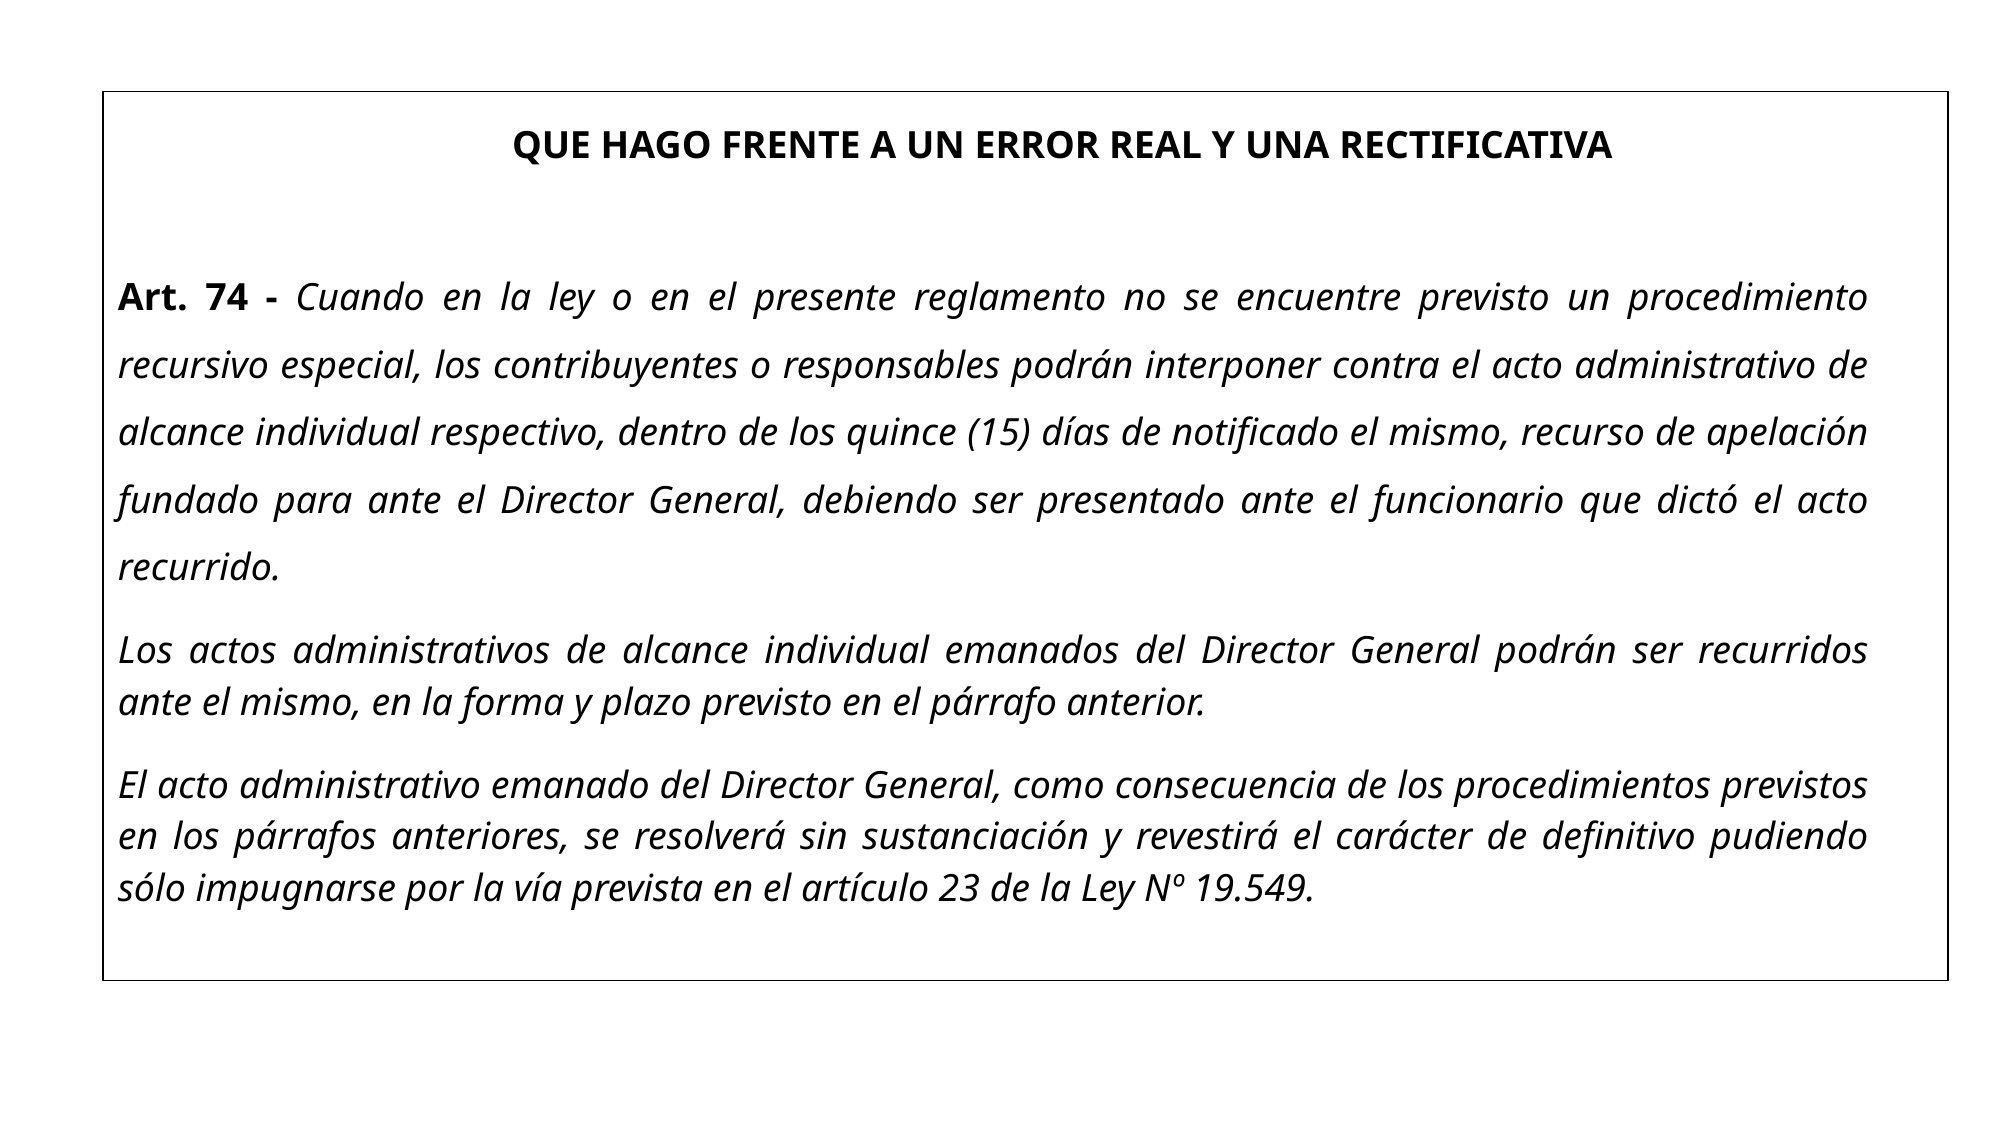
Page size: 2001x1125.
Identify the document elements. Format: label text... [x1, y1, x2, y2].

list QUE HAGO FRENTE A UN ERROR REAL Y UNA RECTIFICATIVA Art. 74 - Cuando en la ley o en el presente reglamento no se encuentre previsto un procedimiento recursivo especial, los contribuyentes o responsables podrán interponer contra el acto administrativo de alcance individual respectivo, dentro de los quince (15) días de notificado el mismo, recurso de apelación fundado para ante el Director General, debiendo ser presentado ante el funcionario que dictó el acto recurrido. Los actos administrativos de alcance individual emanados del Director General podrán ser recurridos ante el mismo, en la forma y plazo previsto en el párrafo anterior. El acto administrativo emanado del Director General, como consecuencia de los procedimientos previstos en los párrafos anteriores, se resolverá sin sustanciación y revestirá el carácter de definitivo pudiendo sólo impugnarse por la vía prevista en el artículo 23 de la Ley Nº 19.549. [102, 91, 1948, 981]
